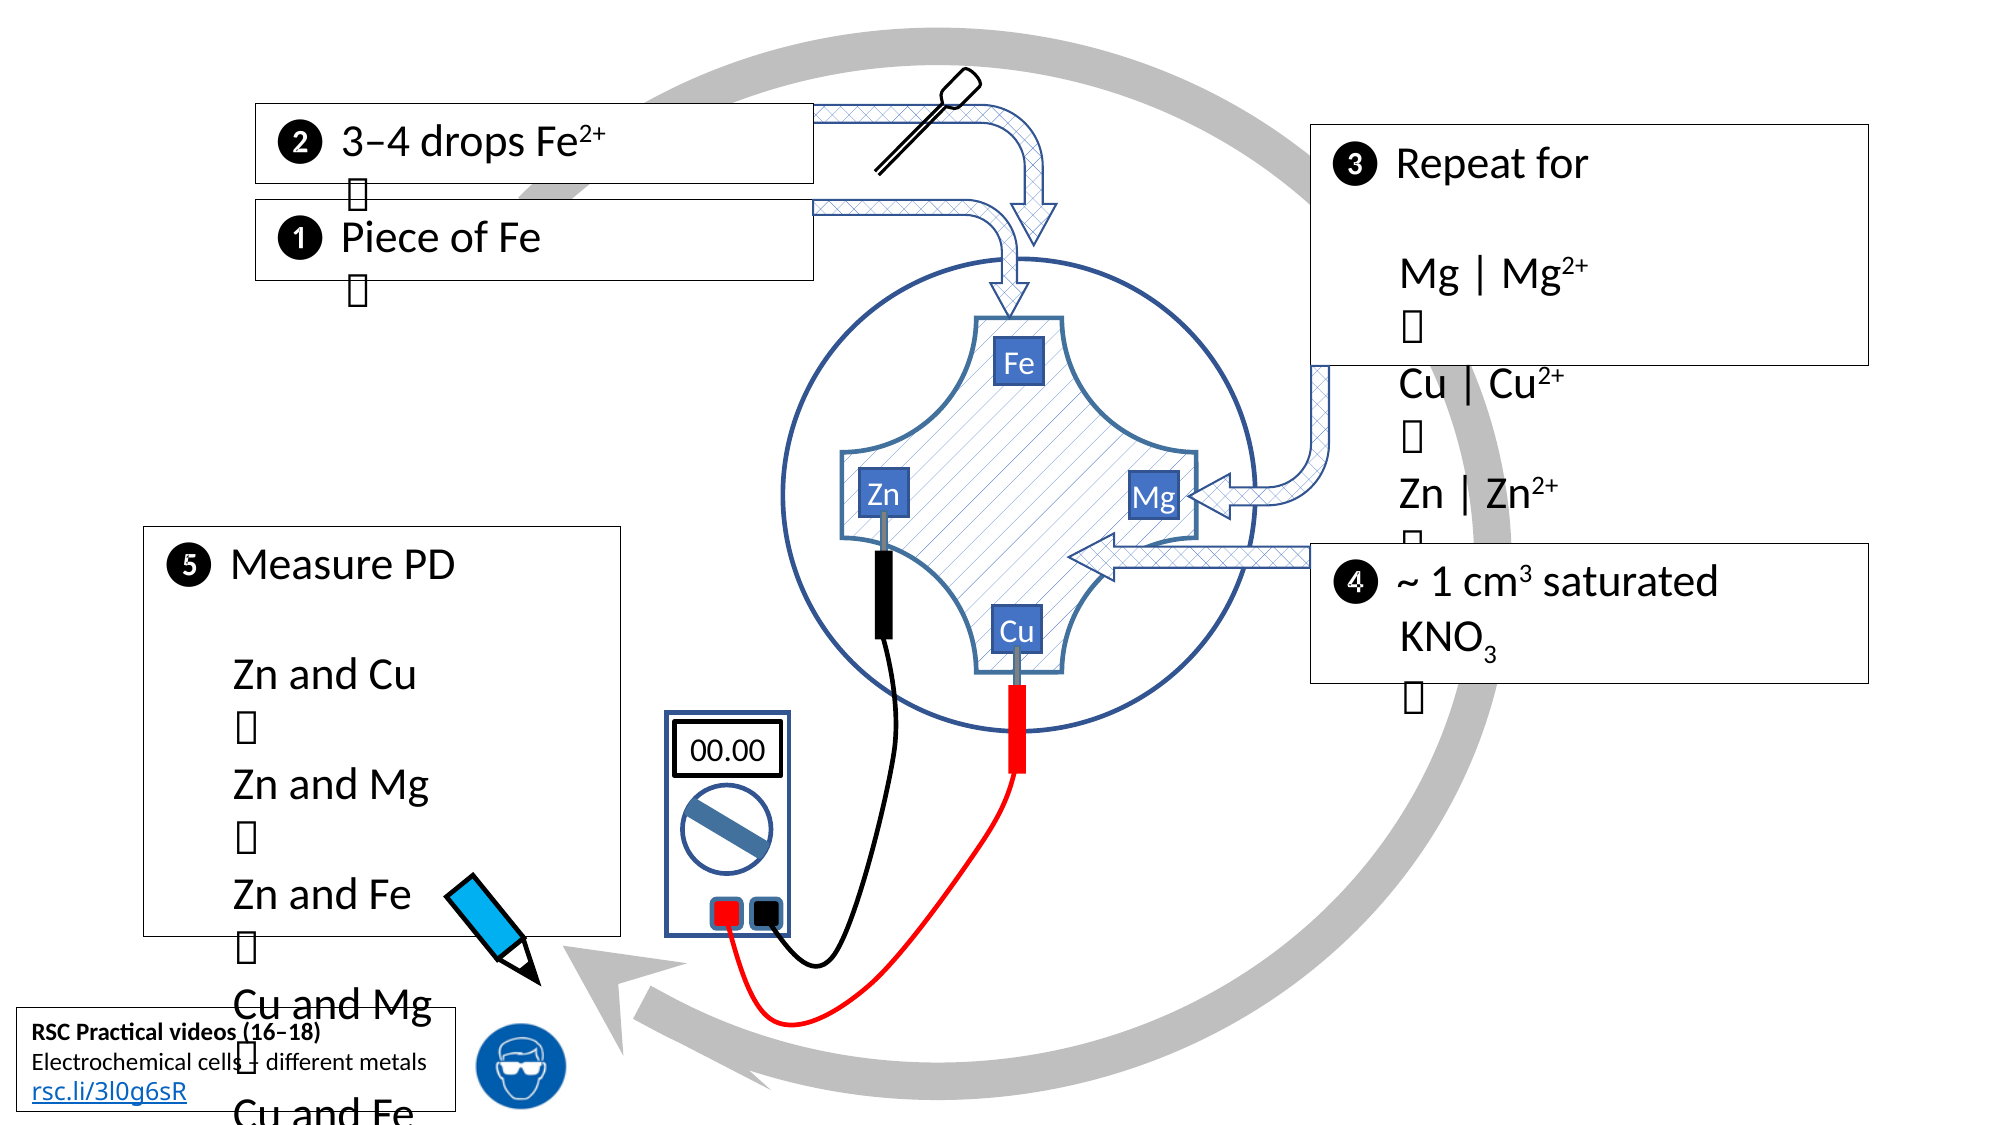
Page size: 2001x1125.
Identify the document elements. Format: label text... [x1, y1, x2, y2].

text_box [666, 712, 790, 936]
text_box [1026, 569, 1245, 733]
text_box [781, 258, 1006, 676]
text_box [1252, 366, 1494, 545]
text_box [790, 640, 897, 881]
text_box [874, 511, 893, 640]
text_box Mg [1128, 470, 1179, 520]
text_box [812, 198, 1031, 321]
text_box [874, 67, 982, 176]
text_box [840, 316, 1198, 674]
text_box Fe [994, 336, 1045, 386]
text_box Cu [992, 604, 1043, 654]
title RSC Practical videos (16–18) Electrochemical cells – different metals rsc.li/3l0g6sR [16, 1007, 456, 1112]
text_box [1008, 645, 1026, 774]
text_box Zn [858, 467, 909, 517]
text_box ❷ 3–4 drops Fe2+  [255, 103, 814, 184]
text_box [729, 770, 1015, 1027]
text_box [1066, 531, 1312, 583]
text_box [1160, 504, 1257, 545]
text_box [886, 550, 1008, 733]
text_box ❶ Piece of Fe  [255, 199, 814, 281]
text_box [562, 569, 1479, 1082]
text_box [1186, 364, 1331, 521]
picture [473, 1021, 569, 1112]
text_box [481, 871, 516, 996]
text_box [542, 45, 1310, 486]
text_box ❸ Repeat for Mg | Mg2+  Cu | Cu2+  Zn | Zn2+  [1310, 124, 1869, 366]
text_box [1013, 257, 1257, 489]
text_box ❺ Measure PD Zn and Cu  Zn and Mg  Zn and Fe  Cu and Mg  Cu and Fe  Mg and Fe  [143, 526, 621, 937]
text_box ❹ ~ 1 cm3 saturated KNO3  [1310, 543, 1869, 684]
